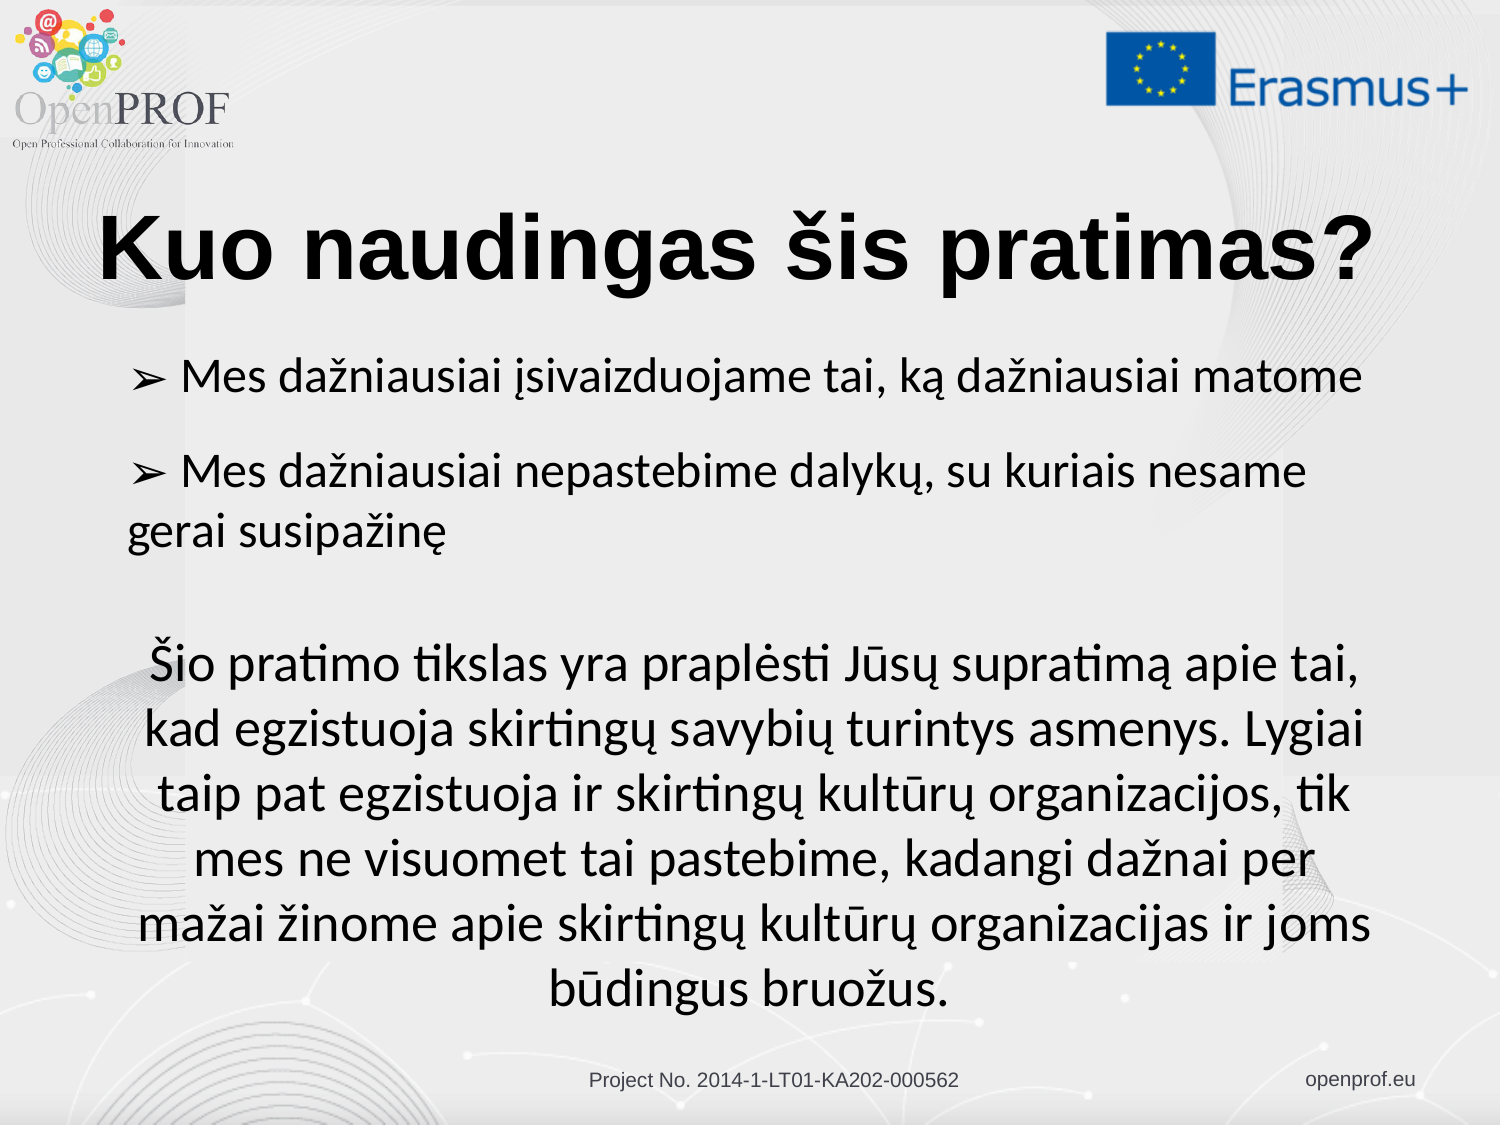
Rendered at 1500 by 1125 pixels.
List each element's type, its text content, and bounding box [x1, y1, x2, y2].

title Kuo naudingas šis pratimas? [0, 149, 1500, 337]
picture [0, 0, 1500, 149]
text_box Mes dažniausiai įsivaizduojame tai, ką dažniausiai matome Mes dažniausiai nepastebime dalykų, su kuriais nesame gerai susipažinę Šio pratimo tikslas yra praplėsti Jūsų supratimą apie tai, kad egzistuoja skirtingų savybių turintys asmenys. Lygiai taip pat egzistuoja ir skirtingų kultūrų organizacijos, tik mes ne visuomet tai pastebime, kadangi dažnai per mažai žinome apie skirtingų kultūrų organizacijas ir joms būdingus bruožus. [112, 334, 1400, 956]
picture [0, 337, 1500, 1125]
